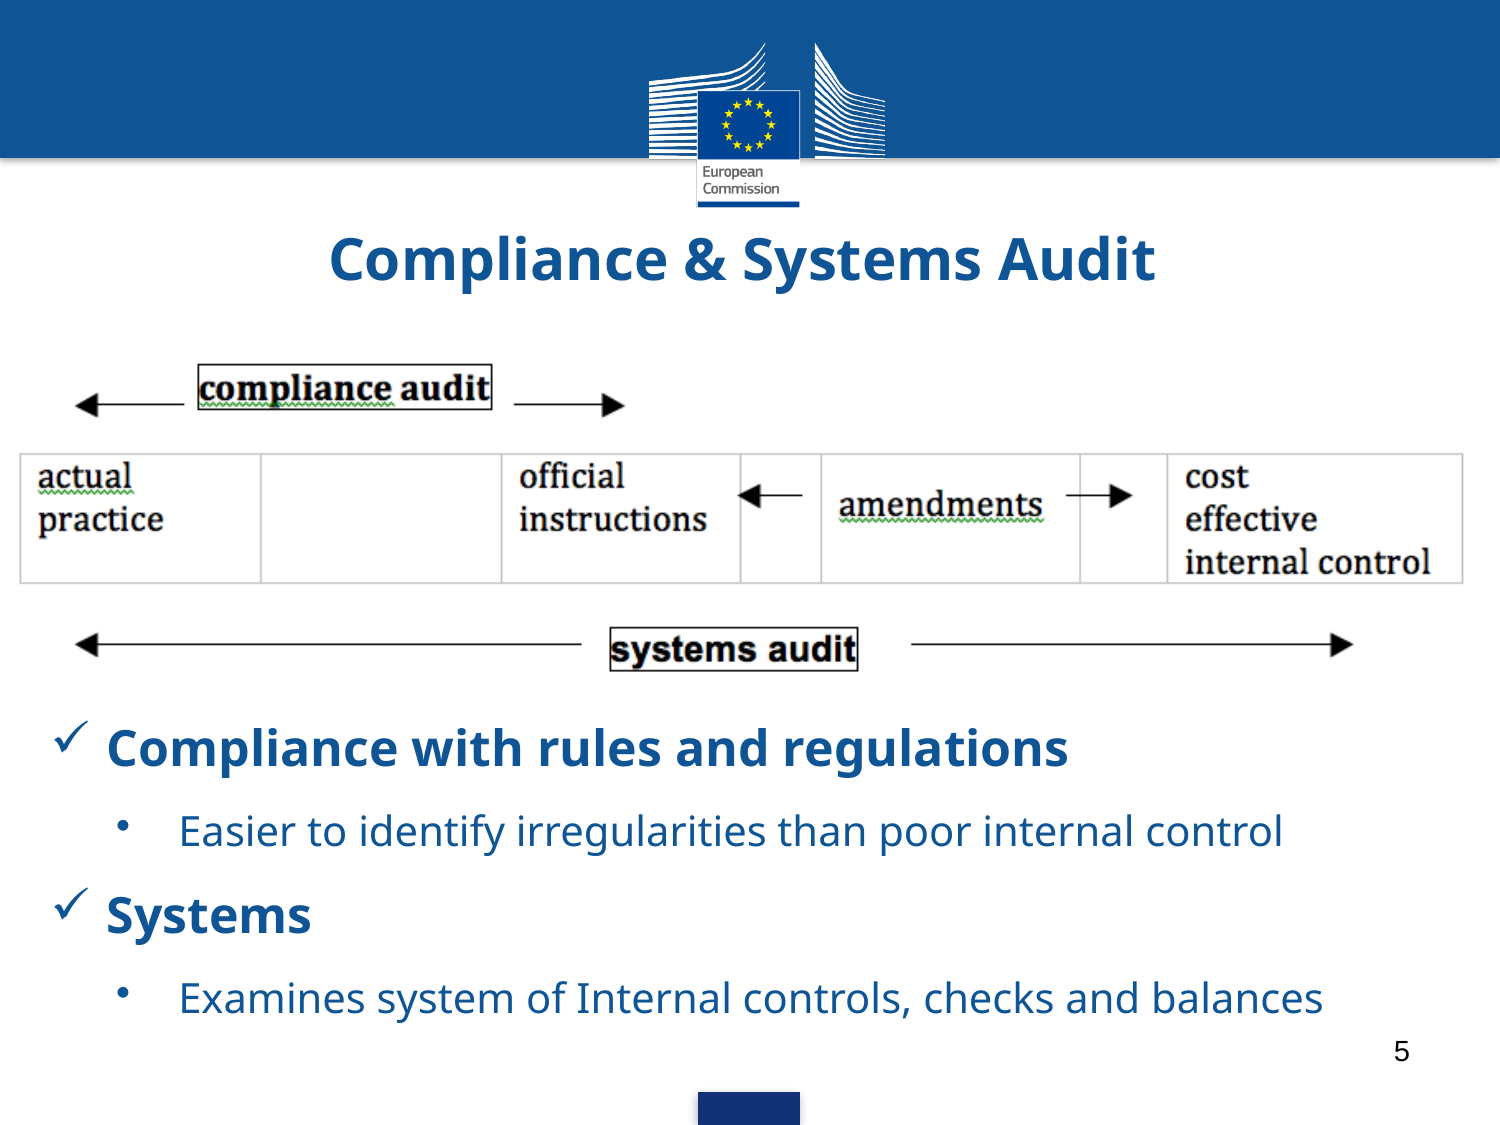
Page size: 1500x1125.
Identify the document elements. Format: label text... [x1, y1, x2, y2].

list Compliance with rules and regulations Easier to identify irregularities than poor internal control Systems Examines system of Internal controls, checks and balances [35, 716, 1465, 1083]
slide_number 5 [1074, 1024, 1426, 1103]
picture [0, 341, 1490, 705]
title Compliance & Systems Audit [0, 211, 1500, 303]
picture [649, 42, 885, 208]
